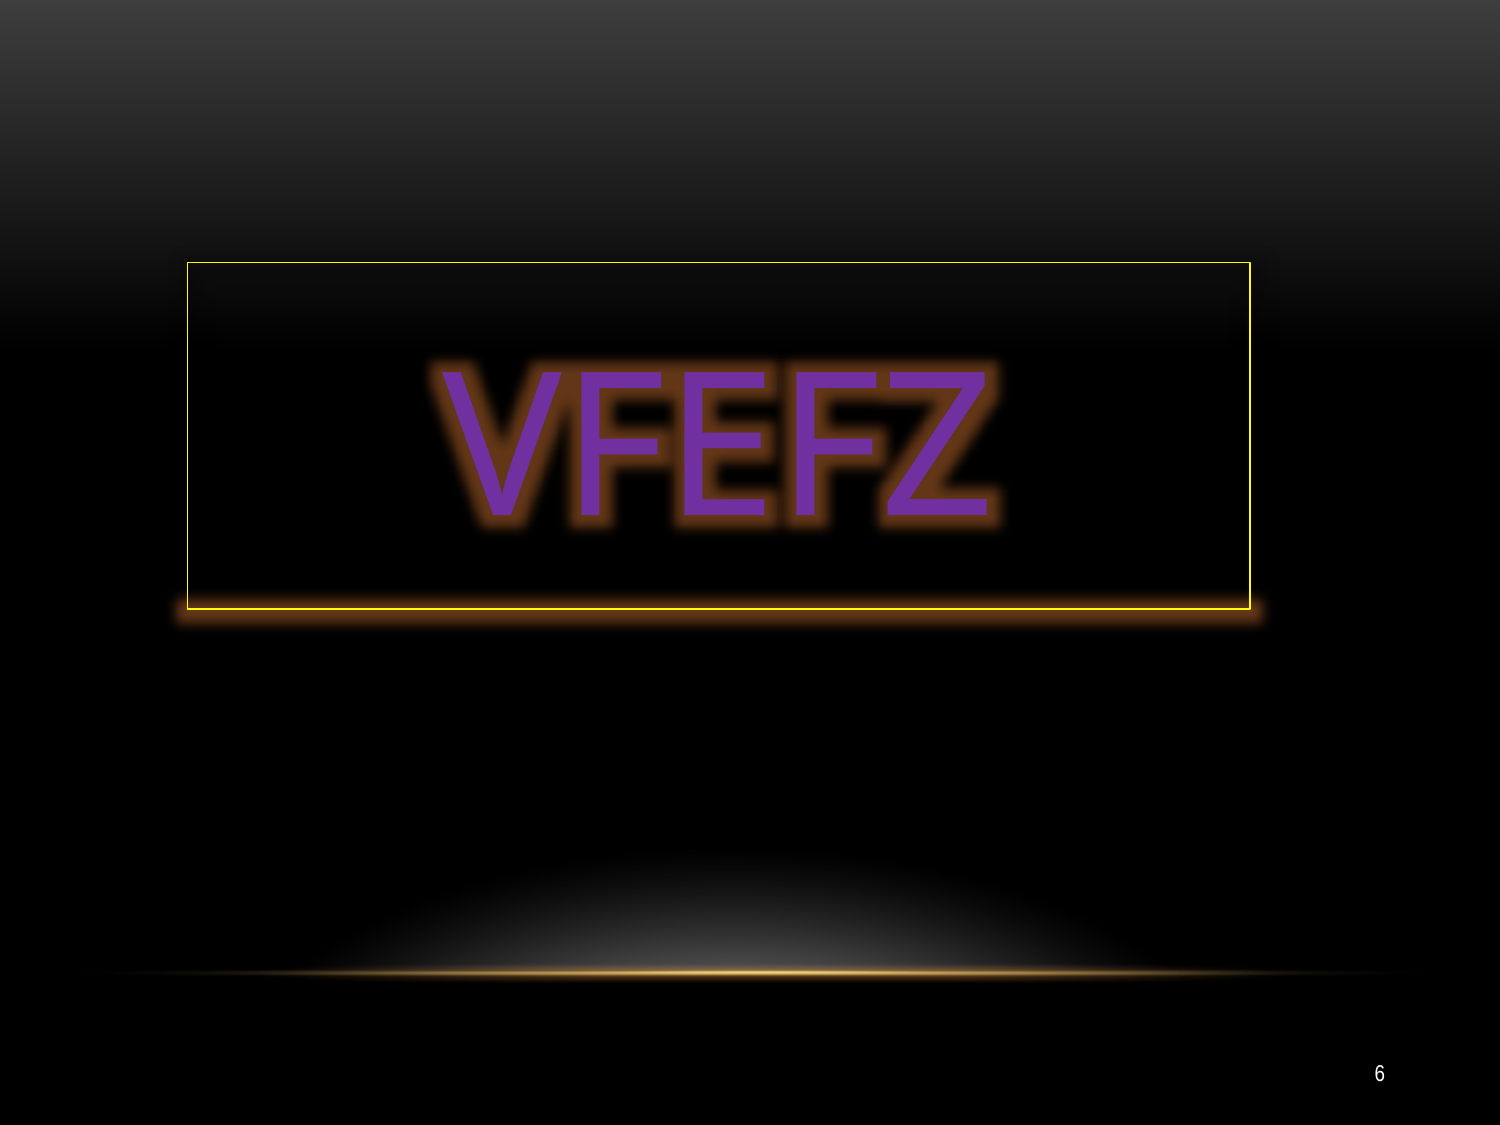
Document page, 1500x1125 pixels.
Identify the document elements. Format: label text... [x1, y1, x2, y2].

slide_number 6 [1237, 1042, 1400, 1103]
picture [0, 0, 1500, 1125]
text_box VFEFZ [187, 262, 1251, 610]
